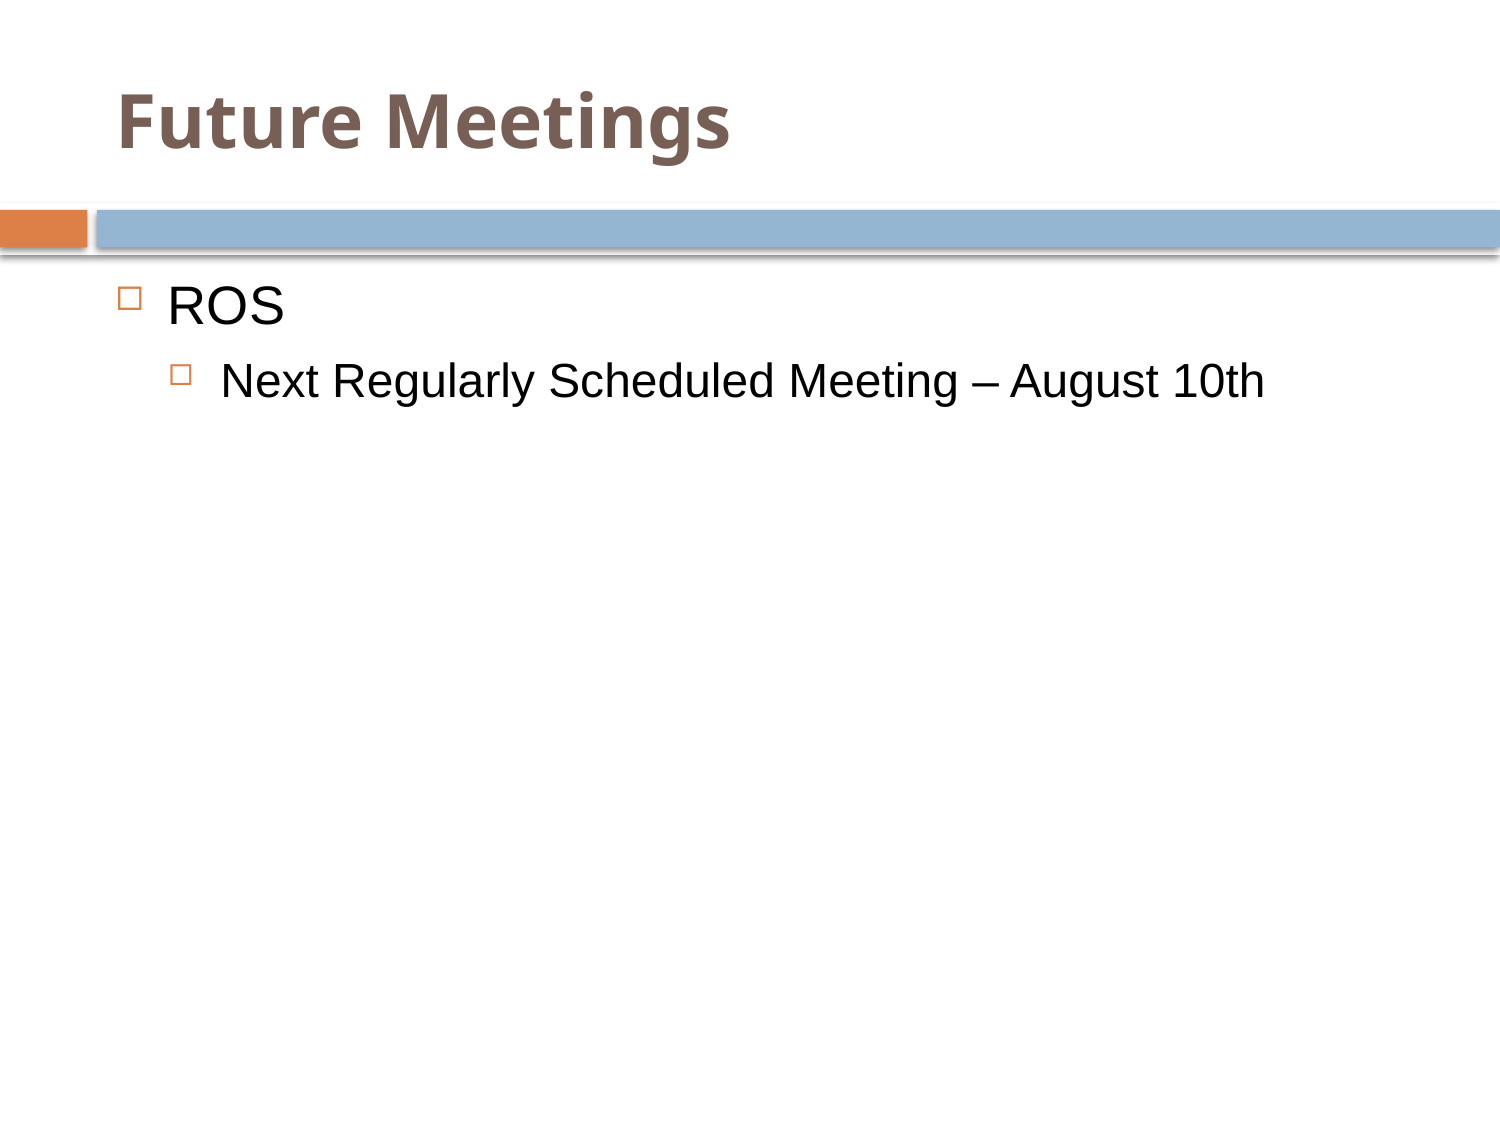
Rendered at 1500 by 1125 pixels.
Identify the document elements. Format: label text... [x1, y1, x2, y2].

list ROS Next Regularly Scheduled Meeting – August 10th [100, 262, 1439, 1001]
title Future Meetings [100, 37, 1439, 201]
